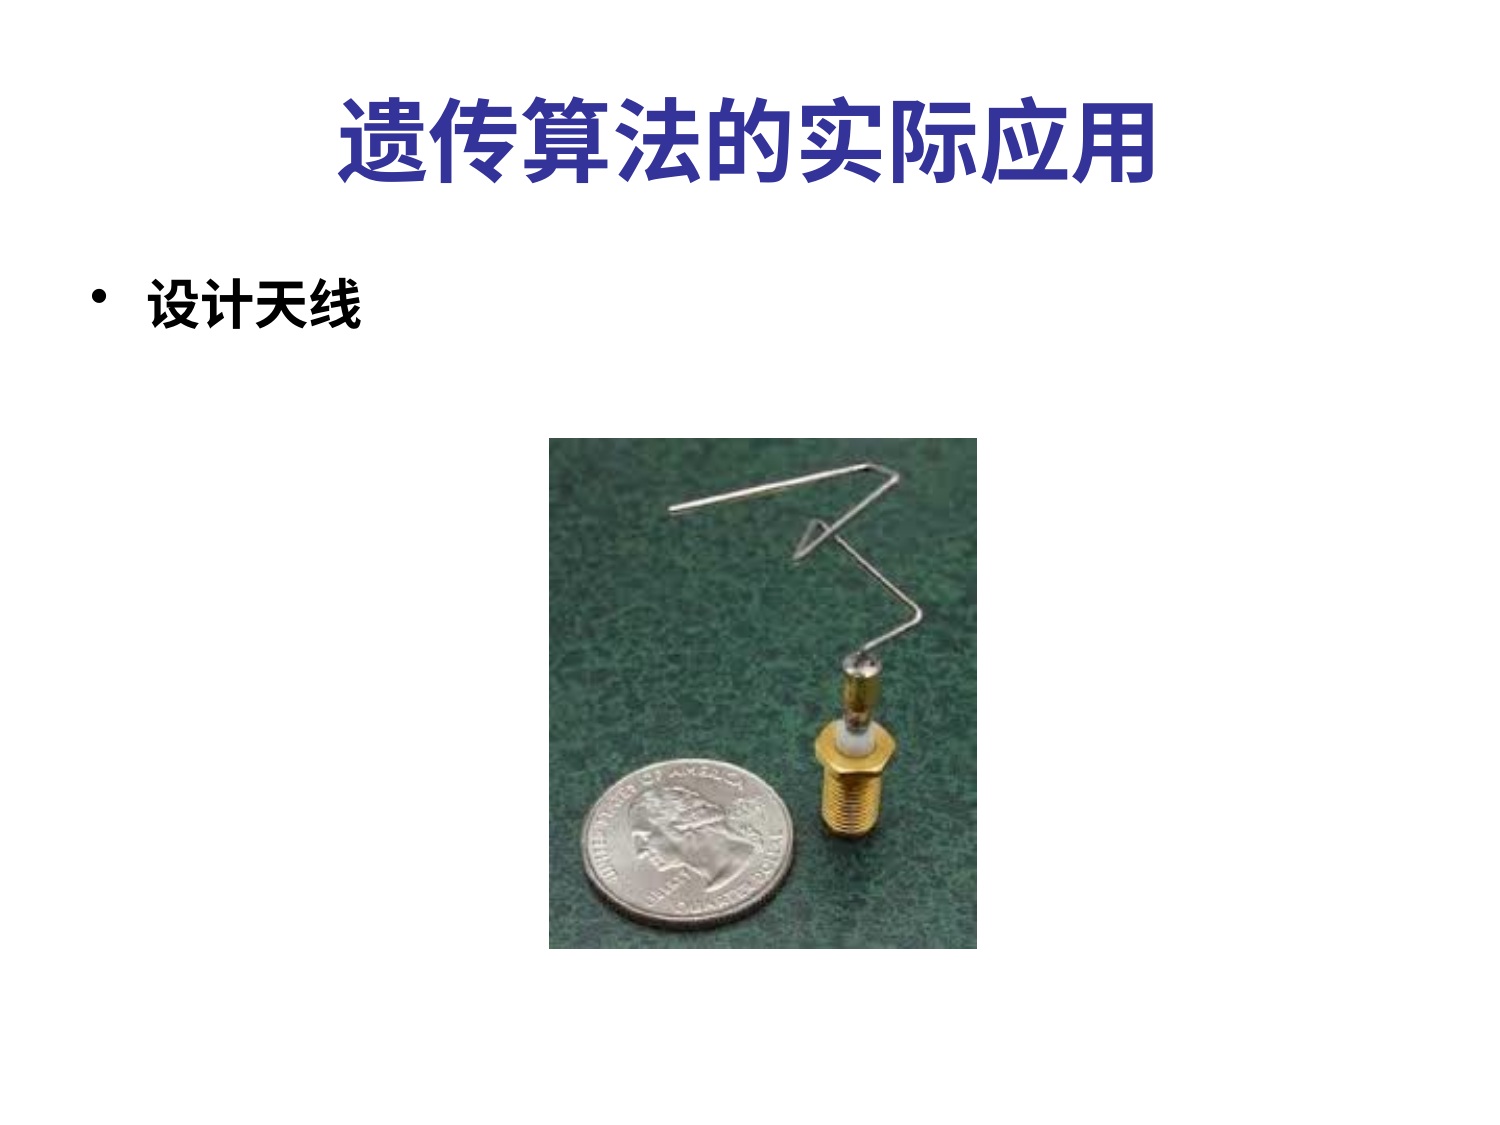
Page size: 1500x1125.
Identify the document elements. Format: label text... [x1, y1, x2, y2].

list 设计天线 [75, 262, 1425, 362]
picture [548, 438, 977, 950]
title 遗传算法的实际应用 [75, 45, 1425, 233]
